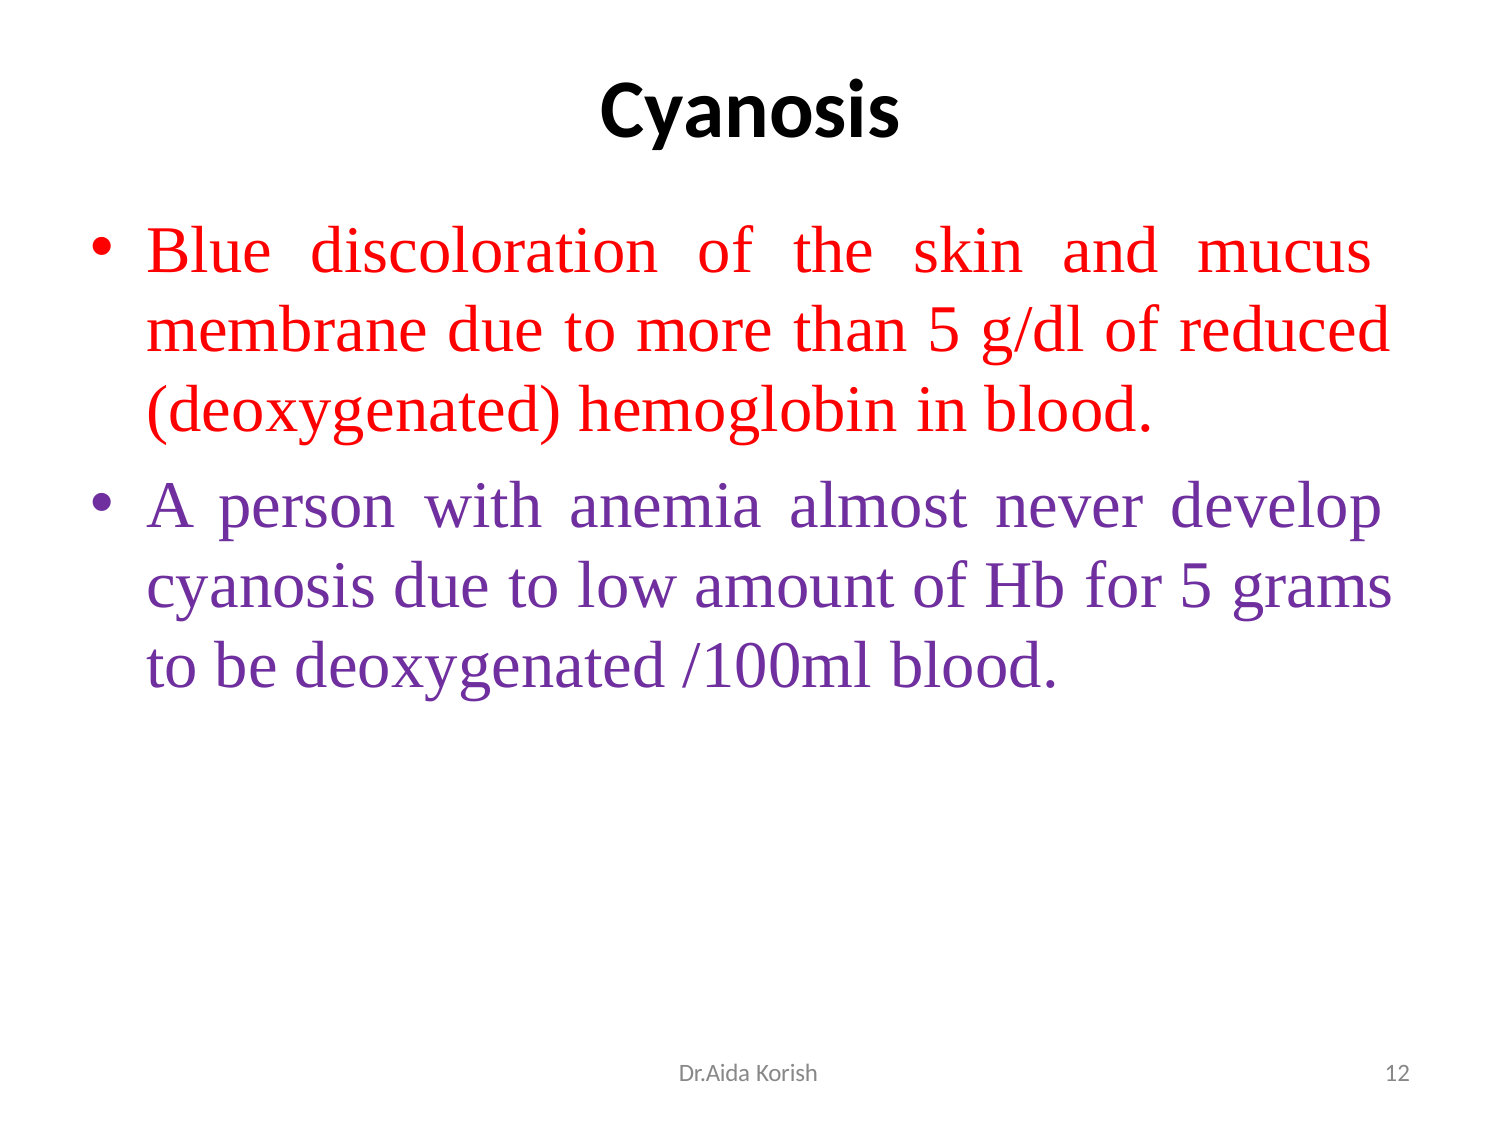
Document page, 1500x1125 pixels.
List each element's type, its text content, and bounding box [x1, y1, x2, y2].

slide_number 10 [1380, 1060, 1415, 1125]
footer Dr.Aida Korish [676, 1060, 824, 1125]
text_box Blue discoloration of the skin and mucus membrane due to more than 5 g/dl of reduced (deoxygenated) hemoglobin in blood. A person with anemia almost never develop cyanosis due to low amount of Hb for 5 grams to be deoxygenated /100ml blood. [87, 205, 1413, 702]
title Cyanosis [598, 54, 903, 205]
